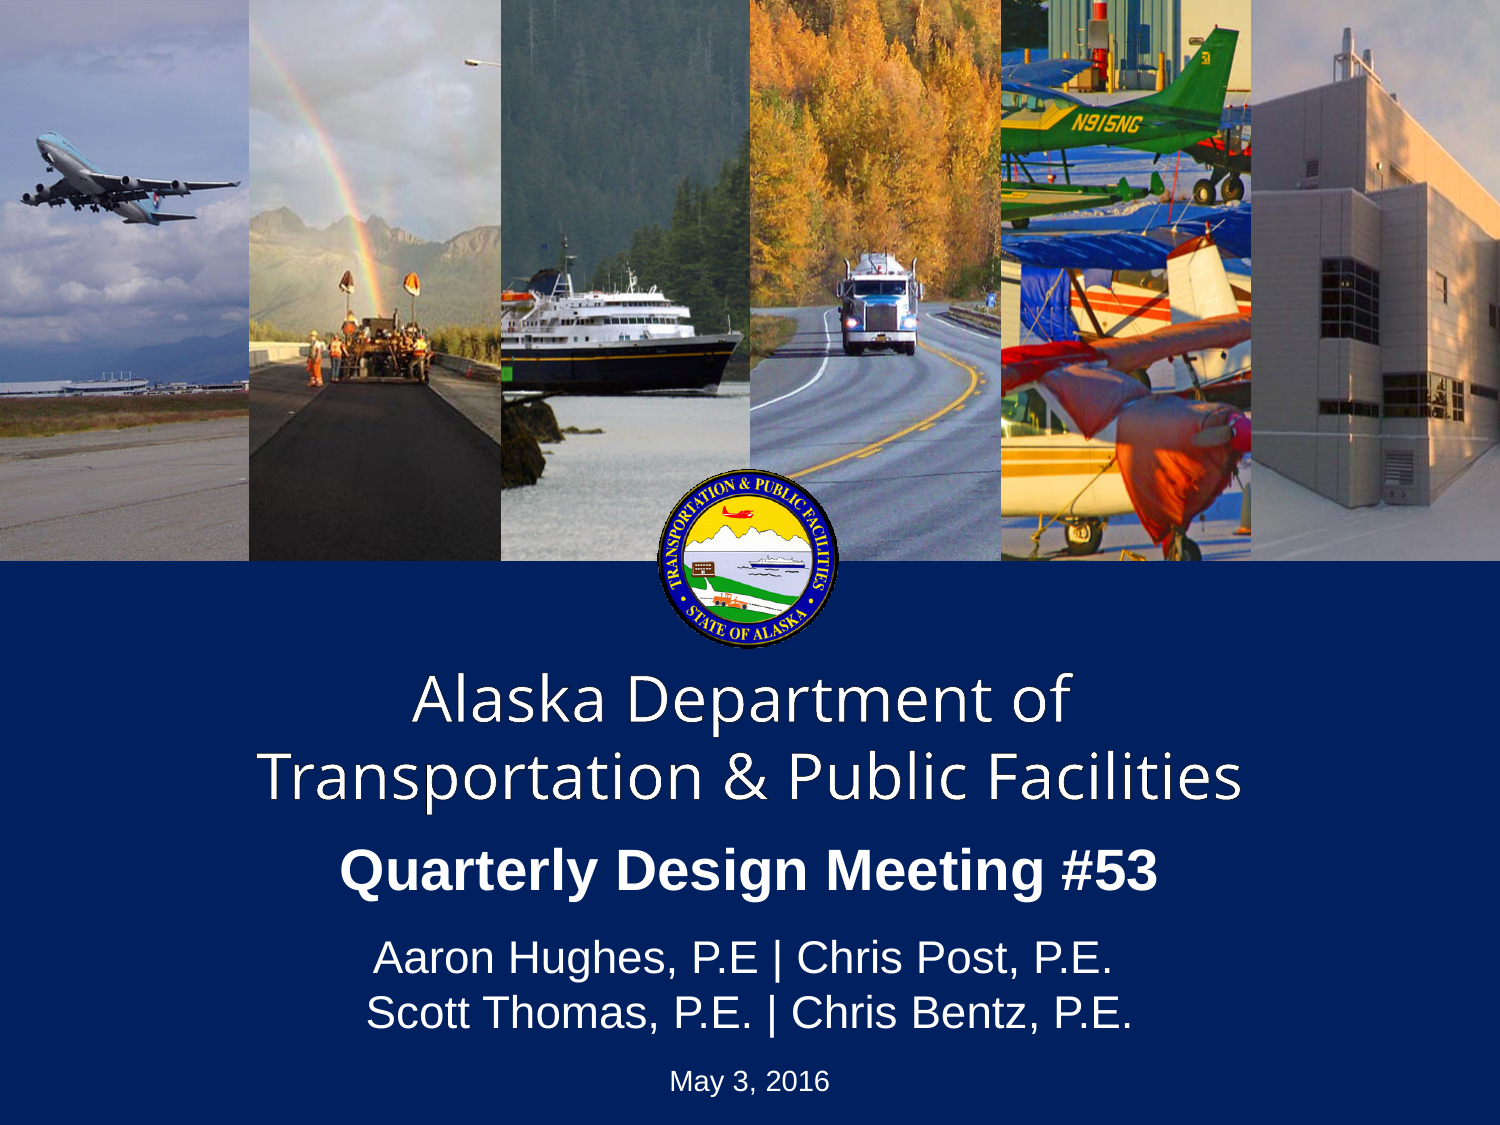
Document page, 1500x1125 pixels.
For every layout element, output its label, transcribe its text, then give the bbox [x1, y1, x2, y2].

text_box Quarterly Design Meeting #53 Aaron Hughes, P.E | Chris Post, P.E. Scott Thomas, P.E. | Chris Bentz, P.E. May 3, 2016 [0, 824, 1500, 1125]
text_box Alaska Department of Transportation & Public Facilities [0, 649, 1500, 813]
picture [0, 0, 1500, 649]
